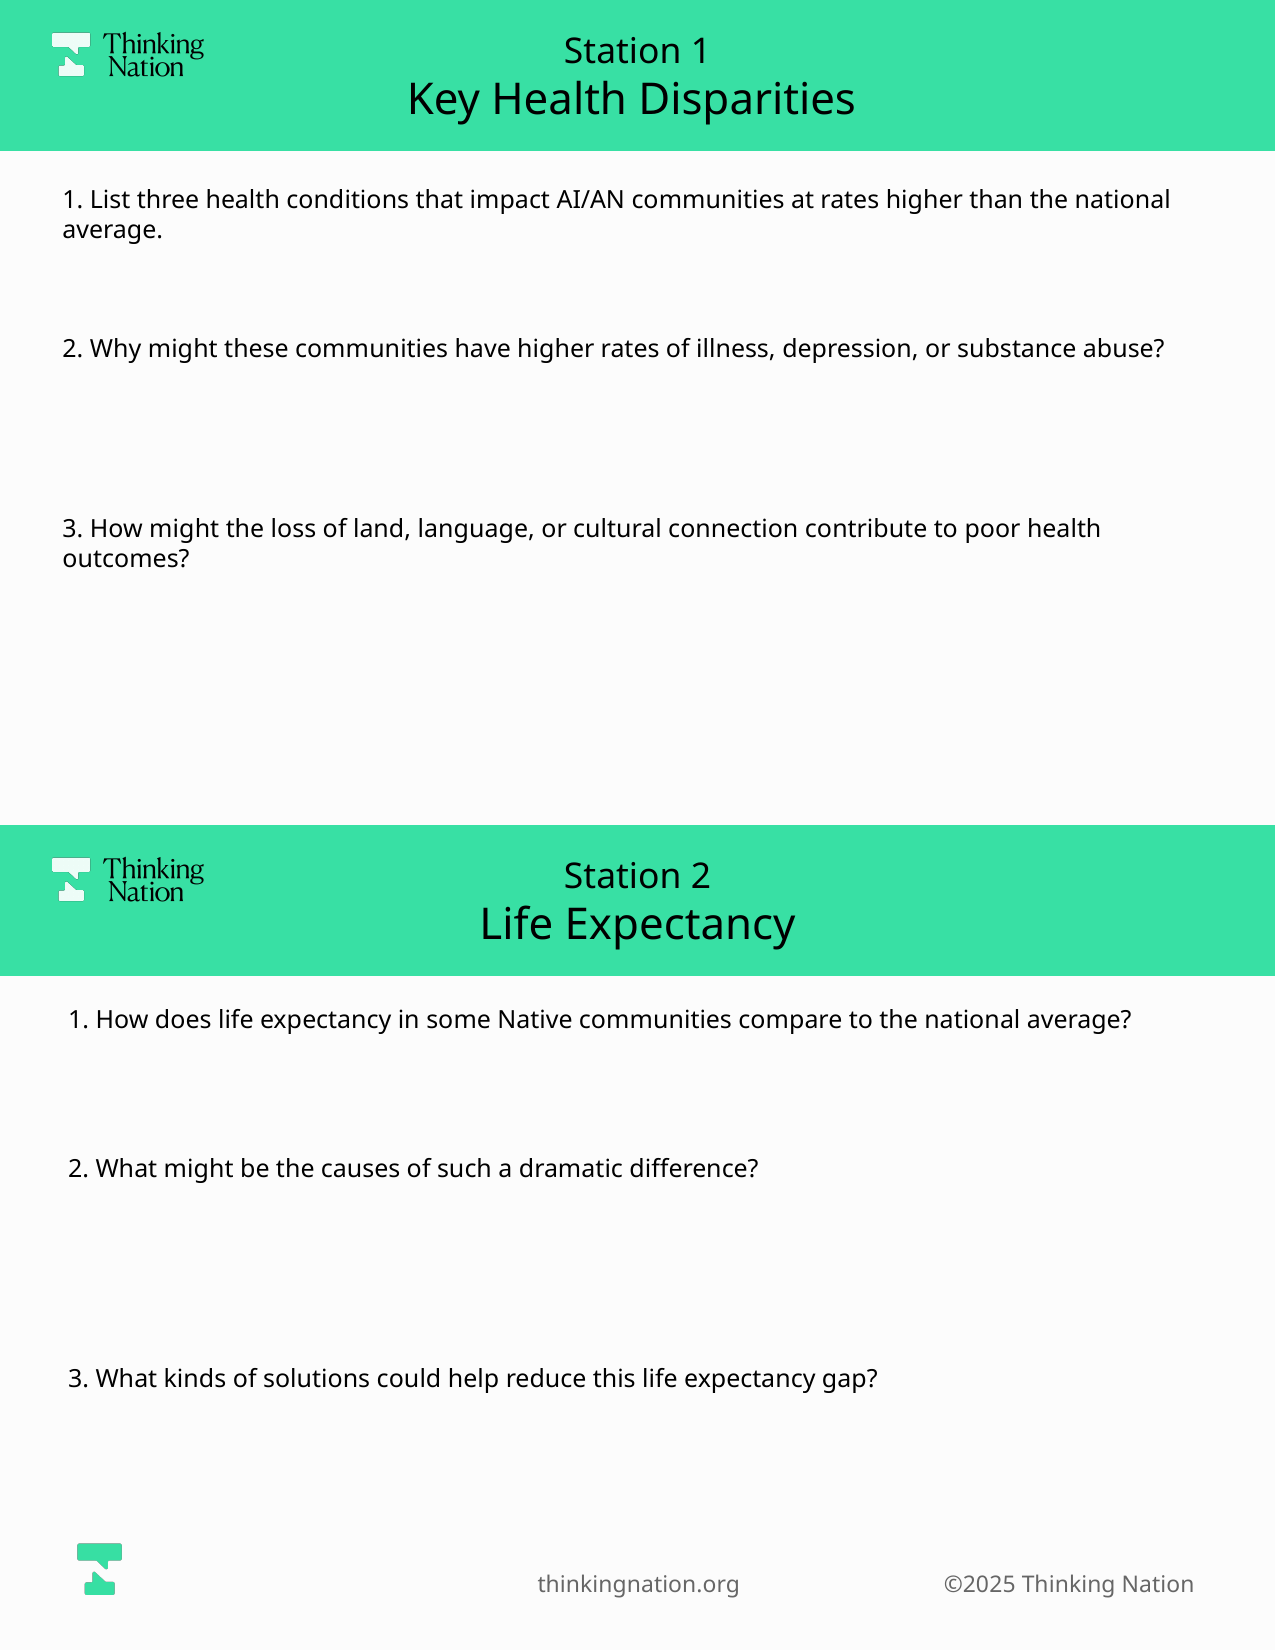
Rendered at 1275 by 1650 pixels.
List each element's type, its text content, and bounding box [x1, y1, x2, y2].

text_box Station 1 Key Health Disparities [0, 0, 1275, 151]
text_box ©2025 Thinking Nation [909, 1553, 1211, 1605]
text_box thinkingnation.org [488, 1553, 790, 1605]
picture [35, 842, 210, 916]
text_box 1. How does life expectancy in some Native communities compare to the national average? 2. What might be the causes of such a dramatic difference? 3. What kinds of solutions could help reduce this life expectancy gap? [53, 988, 1225, 1561]
text_box Station 2 Life Expectancy [0, 825, 1275, 976]
text_box 1. List three health conditions that impact AI/AN communities at rates higher than the national average. 2. Why might these communities have higher rates of illness, depression, or substance abuse? 3. How might the loss of land, language, or cultural connection contribute to poor health outcomes? [47, 168, 1228, 742]
picture [63, 1533, 135, 1605]
picture [35, 17, 210, 91]
